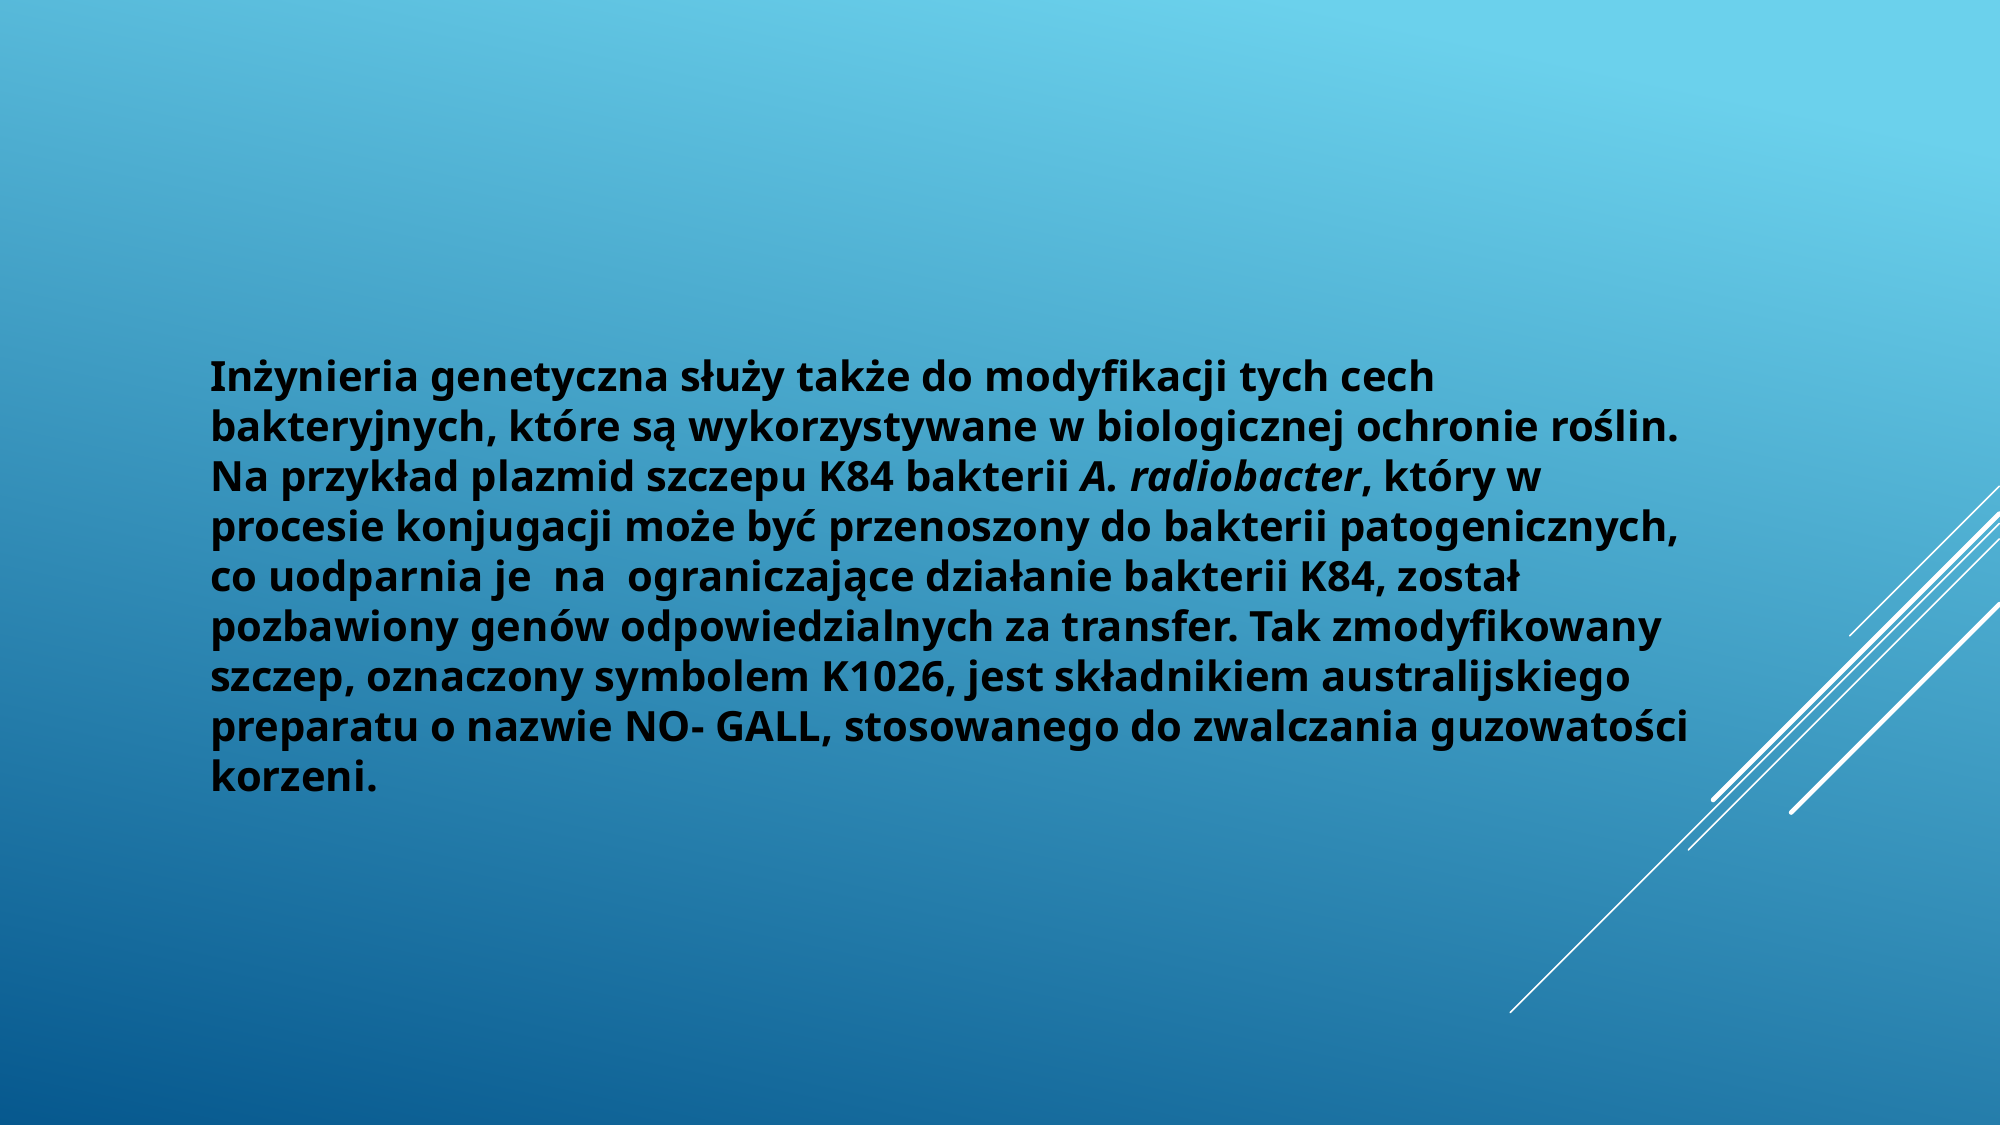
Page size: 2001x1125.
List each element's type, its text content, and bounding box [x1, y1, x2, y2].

text_box Inżynieria genetyczna służy także do modyfikacji tych cech bakteryjnych, które są wykorzystywane w biologicznej ochronie roślin. Na przykład plazmid szczepu K84 bakterii A. radiobacter, który w procesie konjugacji może być przenoszony do bakterii patogenicznych, co uodparnia je na ograniczające działanie bakterii K84, został pozbawiony genów odpowiedzialnych za transfer. Tak zmodyfikowany szczep, oznaczony symbolem K1026, jest składnikiem australijskiego preparatu o nazwie NO- GALL, stosowanego do zwalczania guzowatości korzeni. [195, 342, 1706, 808]
